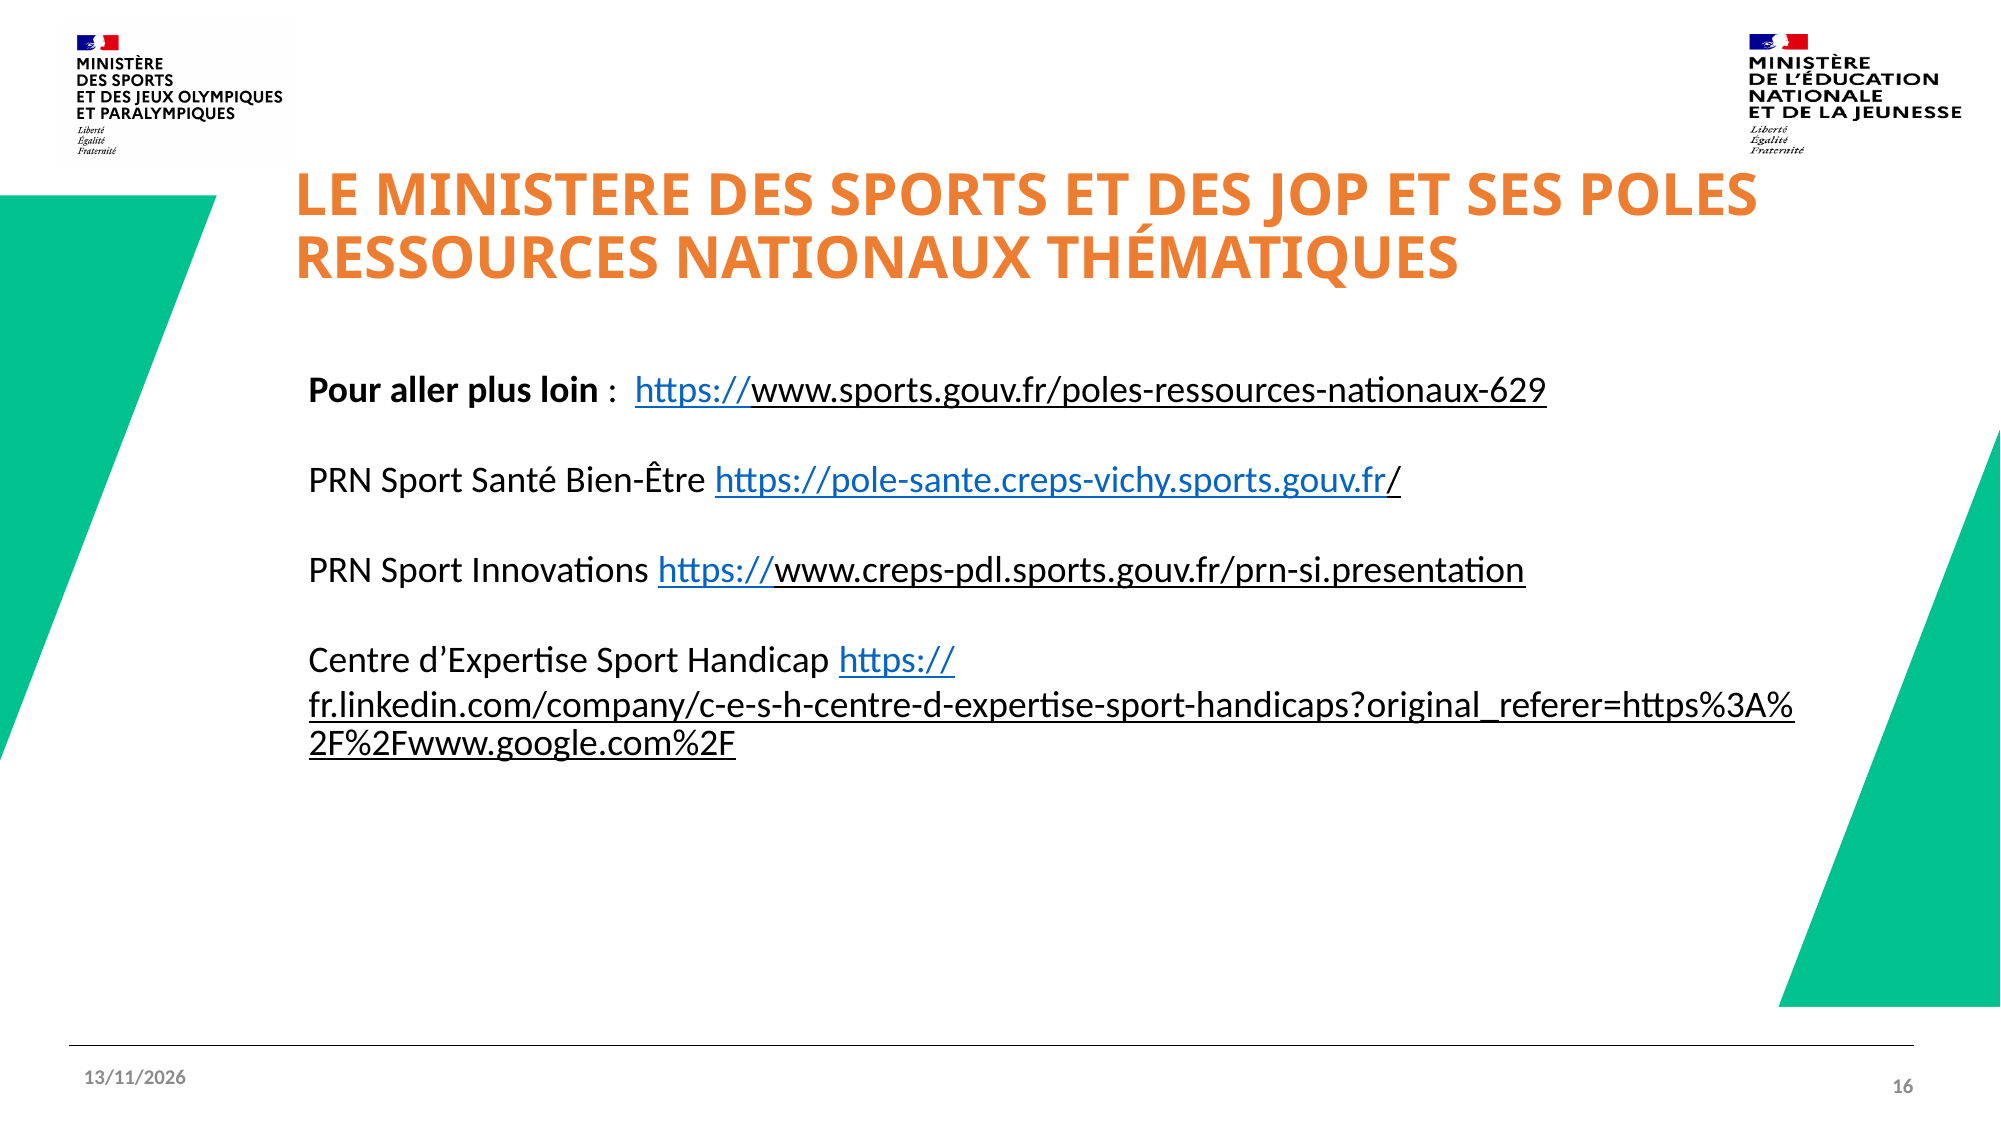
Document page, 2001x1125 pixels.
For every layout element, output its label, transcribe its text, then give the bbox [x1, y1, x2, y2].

title LE MINISTERE DES SPORTS ET DES JOP ET SES POLES RESSOURCES NATIONAUX Thématiques [279, 154, 1914, 303]
slide_number 16 [1618, 1046, 1914, 1125]
picture [1749, 34, 1963, 155]
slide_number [69, 1046, 519, 1107]
text_box Pour aller plus loin : https://www.sports.gouv.fr/poles-ressources-nationaux-629 PRN Sport Santé Bien-Être https://pole-sante.creps-vichy.sports.gouv.fr/ PRN Sport Innovations https://www.creps-pdl.sports.gouv.fr/prn-si.presentation Centre d’Expertise Sport Handicap https://fr.linkedin.com/company/c-e-s-h-centre-d-expertise-sport-handicaps?original_referer=https%3A%2F%2Fwww.google.com%2F [293, 357, 1813, 883]
picture [62, 20, 297, 169]
